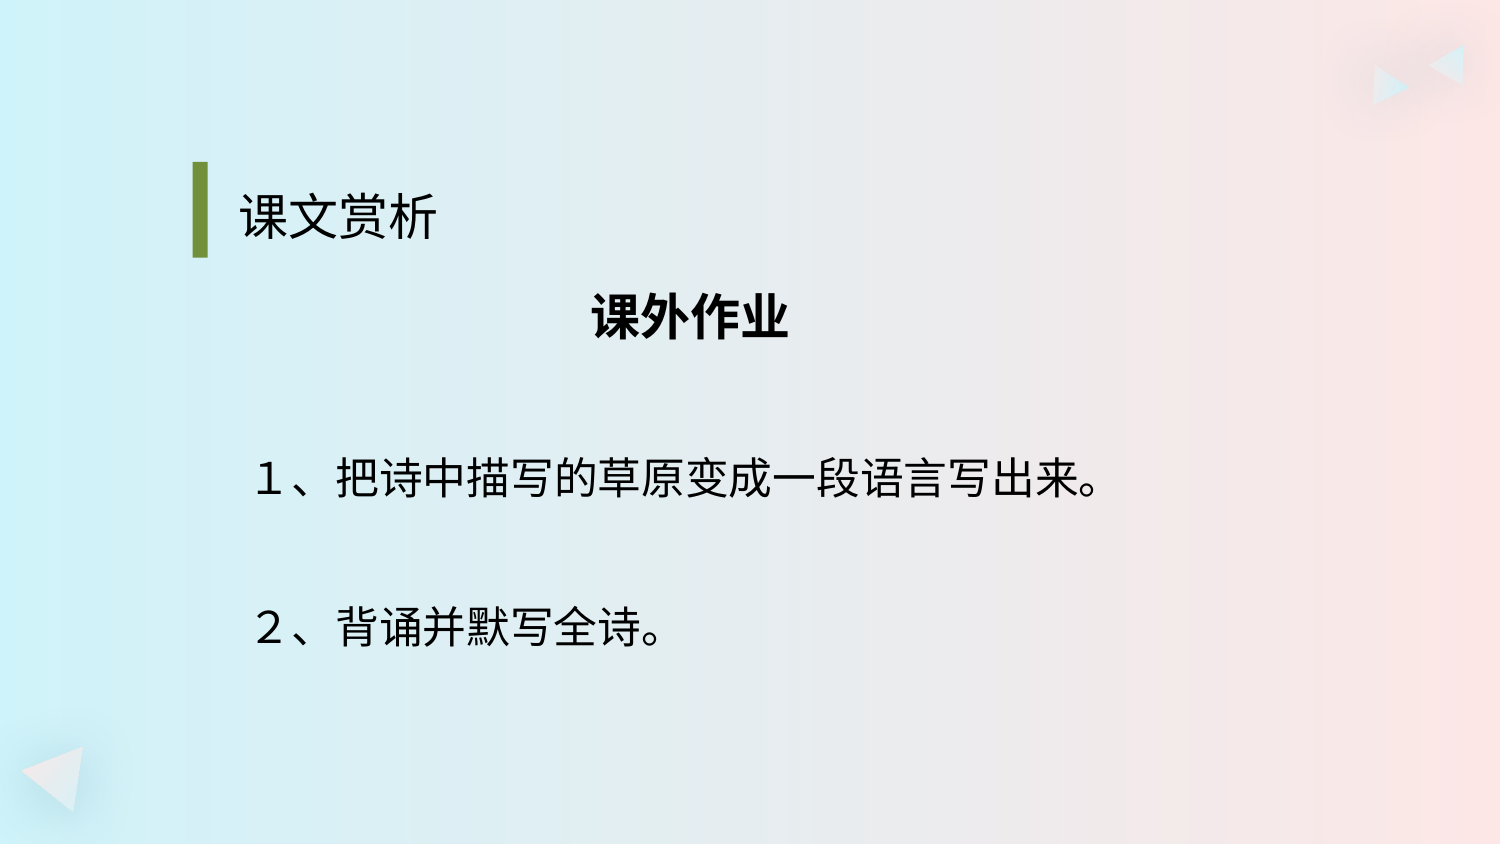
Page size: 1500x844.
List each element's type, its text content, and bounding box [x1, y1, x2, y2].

text_box １、把诗中描写的草原变成一段语言写出来。 ２、背诵并默写全诗。 [236, 445, 1167, 658]
text_box [192, 161, 209, 259]
text_box 课外作业 [579, 279, 824, 351]
text_box 课文赏析 [227, 167, 506, 251]
